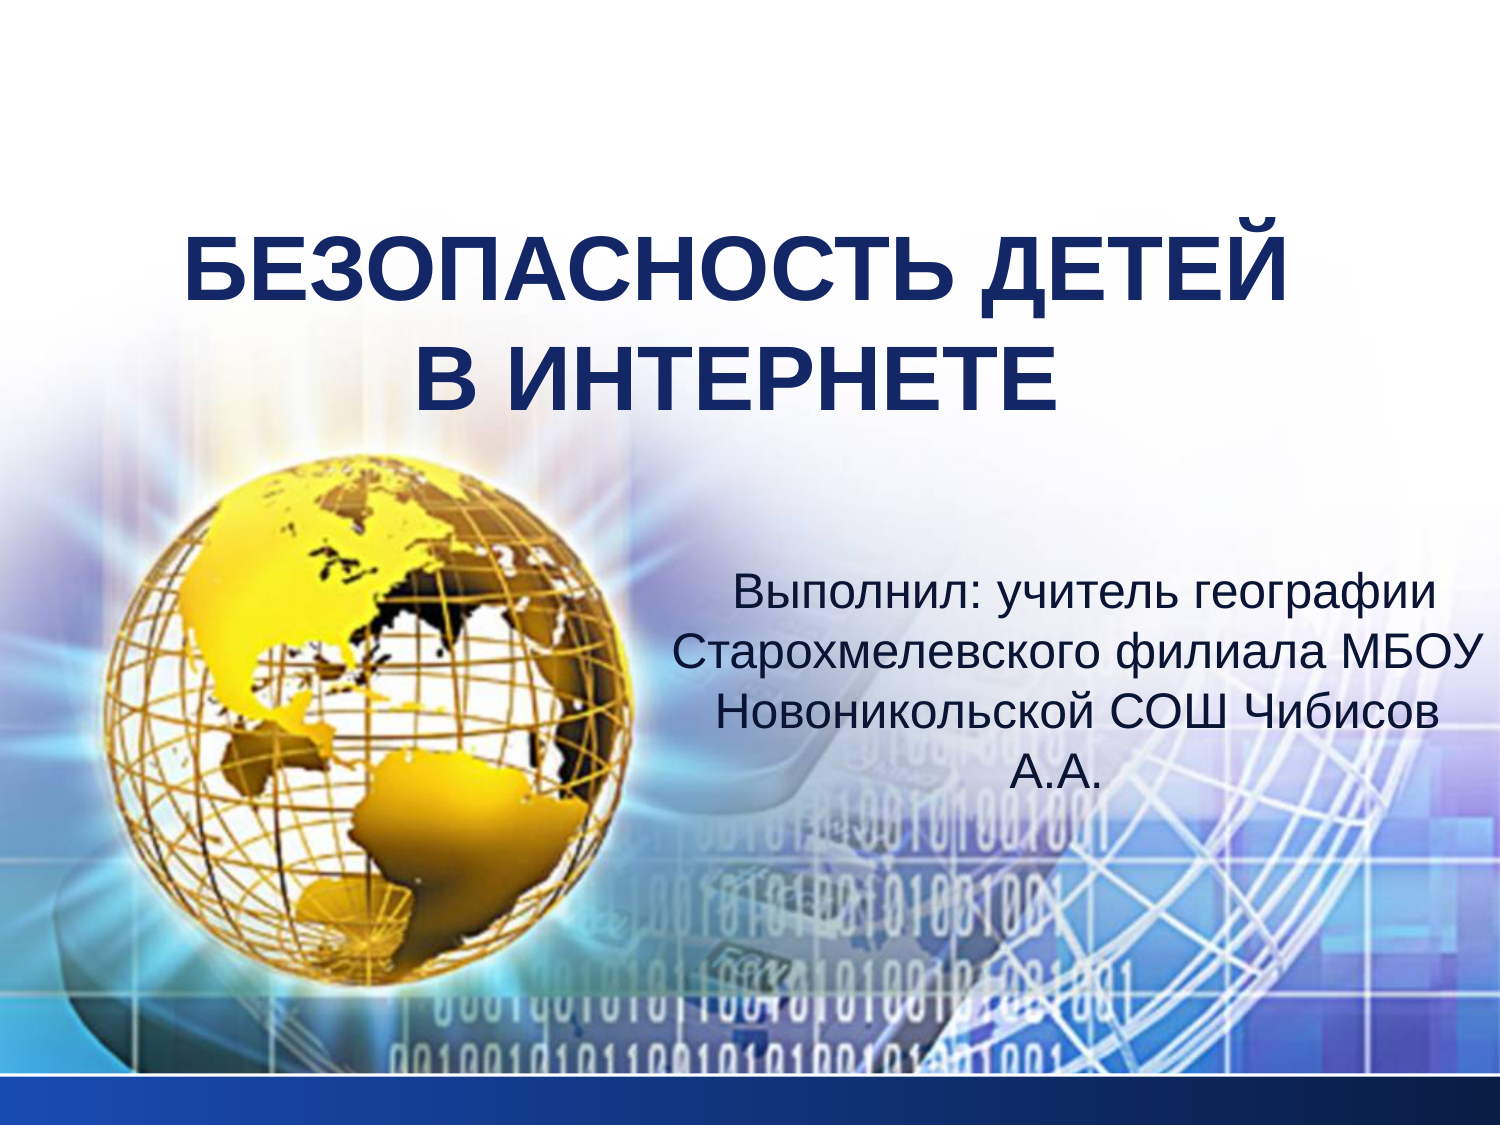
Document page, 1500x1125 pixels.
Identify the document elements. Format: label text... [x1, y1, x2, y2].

subtitle Выполнил: учитель географии Старохмелевского филиала МБОУ Новоникольской СОШ Чибисов А.А. [655, 550, 1500, 1071]
picture [0, 0, 1500, 1073]
title БЕЗОПАСНОСТЬ ДЕТЕЙ В ИНТЕРНЕТЕ [124, 262, 1376, 375]
